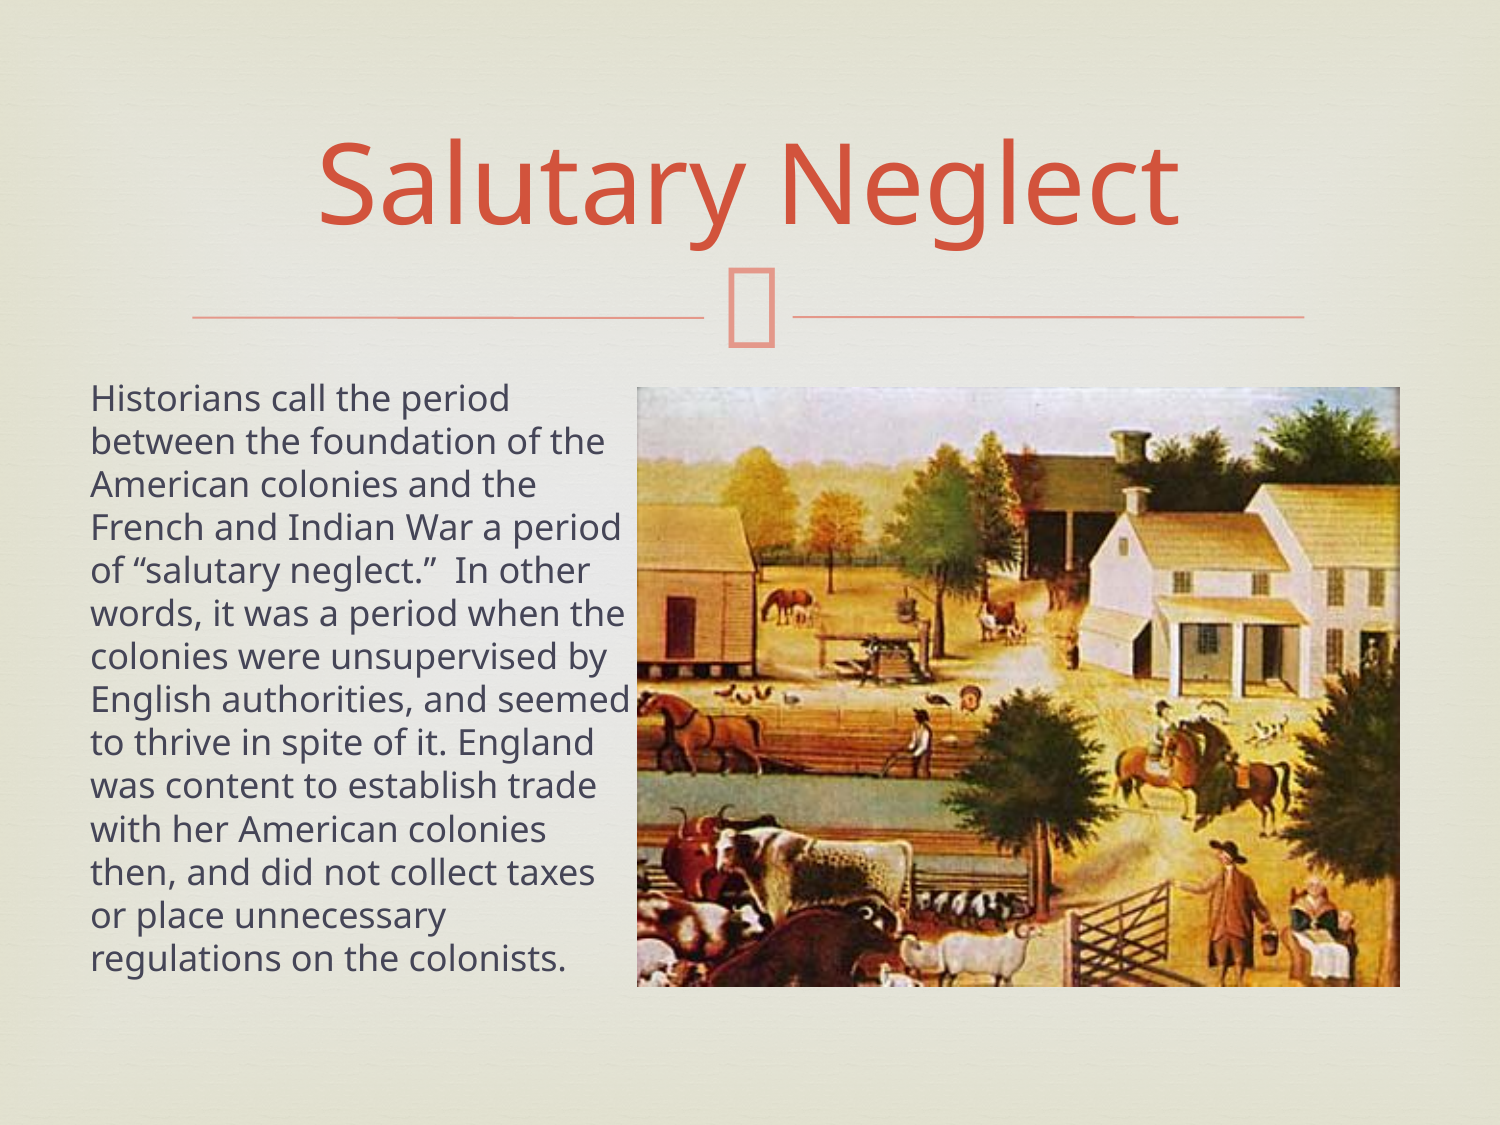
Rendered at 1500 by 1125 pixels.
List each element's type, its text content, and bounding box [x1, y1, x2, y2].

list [636, 386, 1401, 988]
list Historians call the period between the foundation of the American colonies and the French and Indian War a period of “salutary neglect.” In other words, it was a period when the colonies were unsupervised by English authorities, and seemed to thrive in spite of it. England was content to establish trade with her American colonies then, and did not collect taxes or place unnecessary regulations on the colonists. [75, 367, 650, 1038]
title Salutary Neglect [112, 93, 1386, 267]
